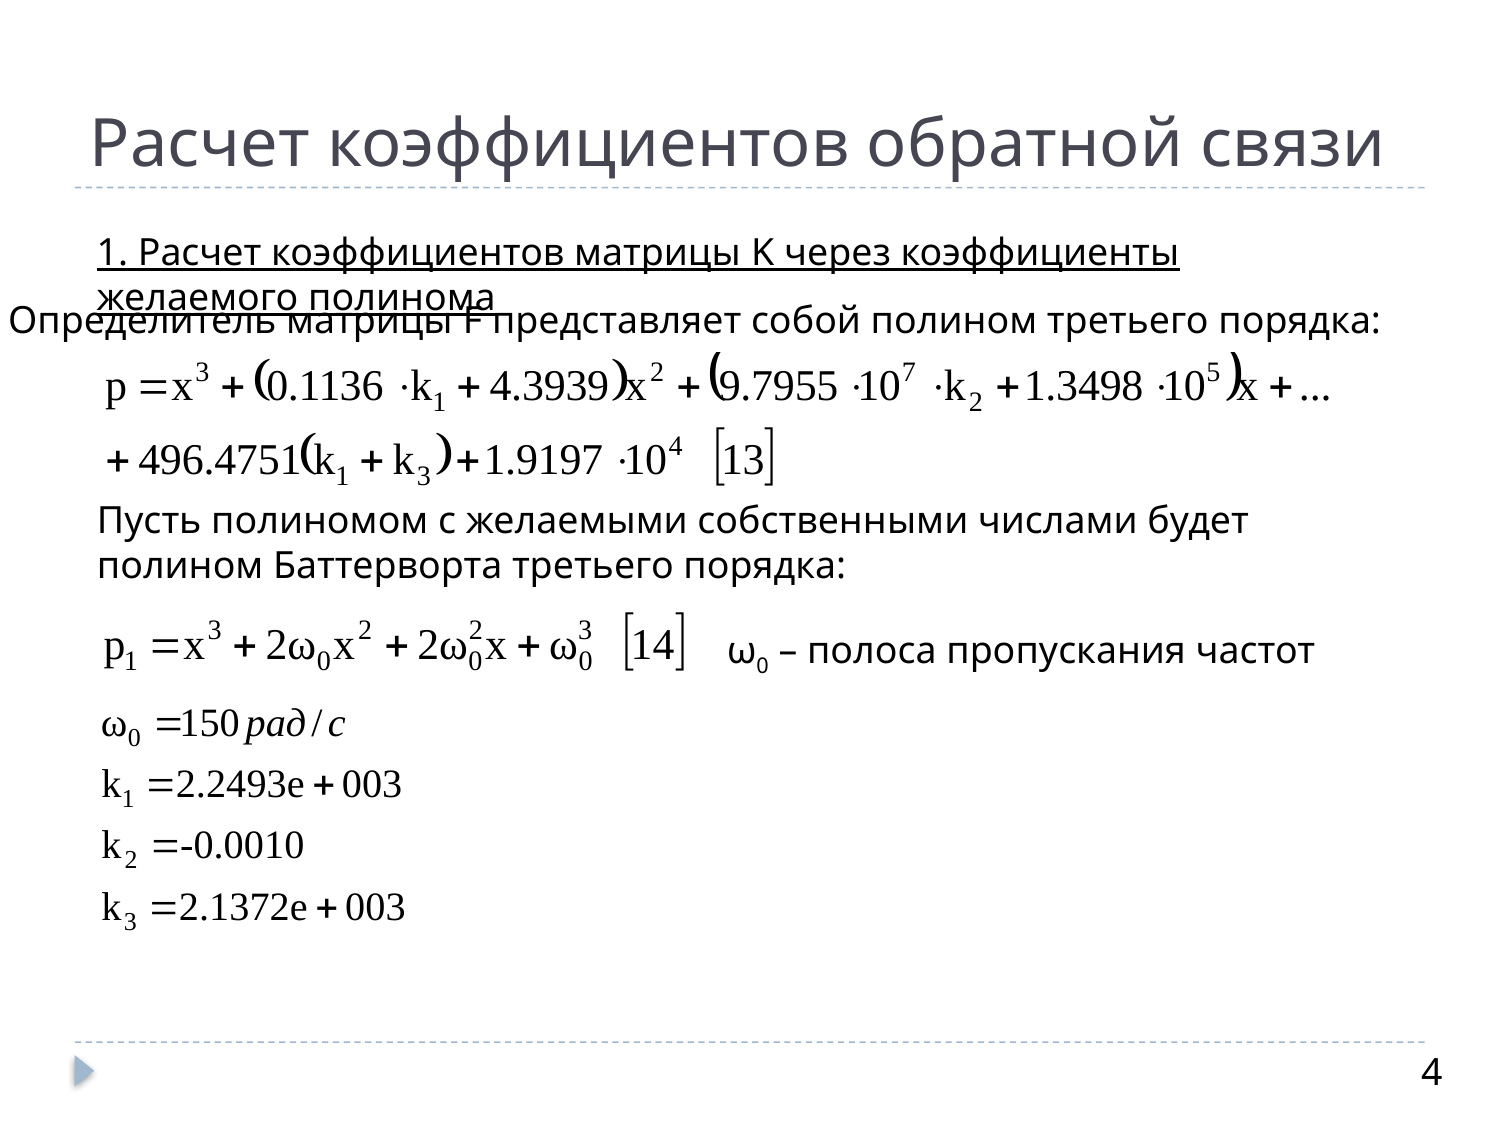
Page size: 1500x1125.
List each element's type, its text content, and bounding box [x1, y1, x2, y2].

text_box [99, 351, 1337, 494]
text_box 1. Расчет коэффициентов матрицы K через коэффициенты желаемого полинома [81, 220, 1407, 326]
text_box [97, 609, 692, 679]
text_box Определитель матрицы F представляет собой полином третьего порядка: [0, 288, 1397, 349]
title Расчет коэффициентов обратной связи [75, 24, 1425, 188]
text_box ω0 – полоса пропускания частот [712, 619, 1331, 685]
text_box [96, 698, 411, 938]
text_box 4 [1406, 1040, 1477, 1101]
text_box Пусть полиномом с желаемыми собственными числами будет полином Баттерворта третьего порядка: [82, 488, 1383, 593]
